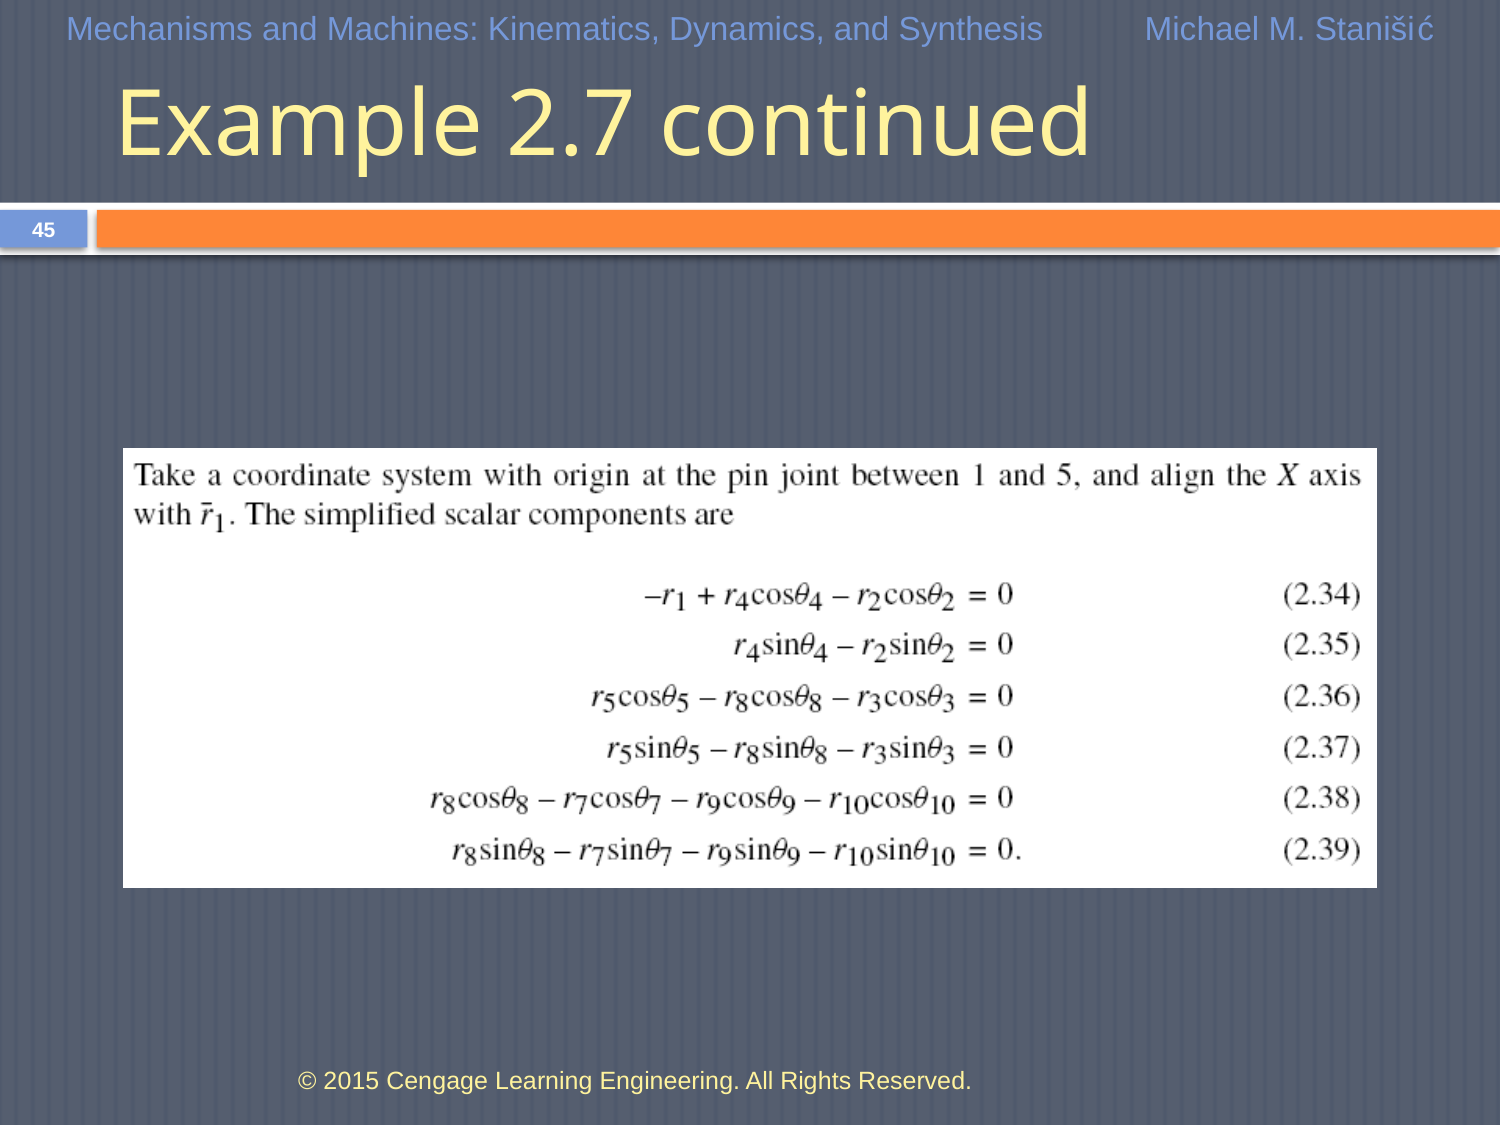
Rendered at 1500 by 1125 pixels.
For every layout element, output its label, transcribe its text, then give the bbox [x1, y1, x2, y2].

title Example 2.7 continued [99, 55, 1438, 201]
picture [123, 448, 1377, 888]
text_box Mechanisms and Machines: Kinematics, Dynamics, and Synthesis Michael M. Stanišić [0, 0, 1500, 55]
slide_number 45 [0, 208, 88, 249]
footer © 2015 Cengage Learning Engineering. All Rights Reserved. [106, 1050, 996, 1110]
